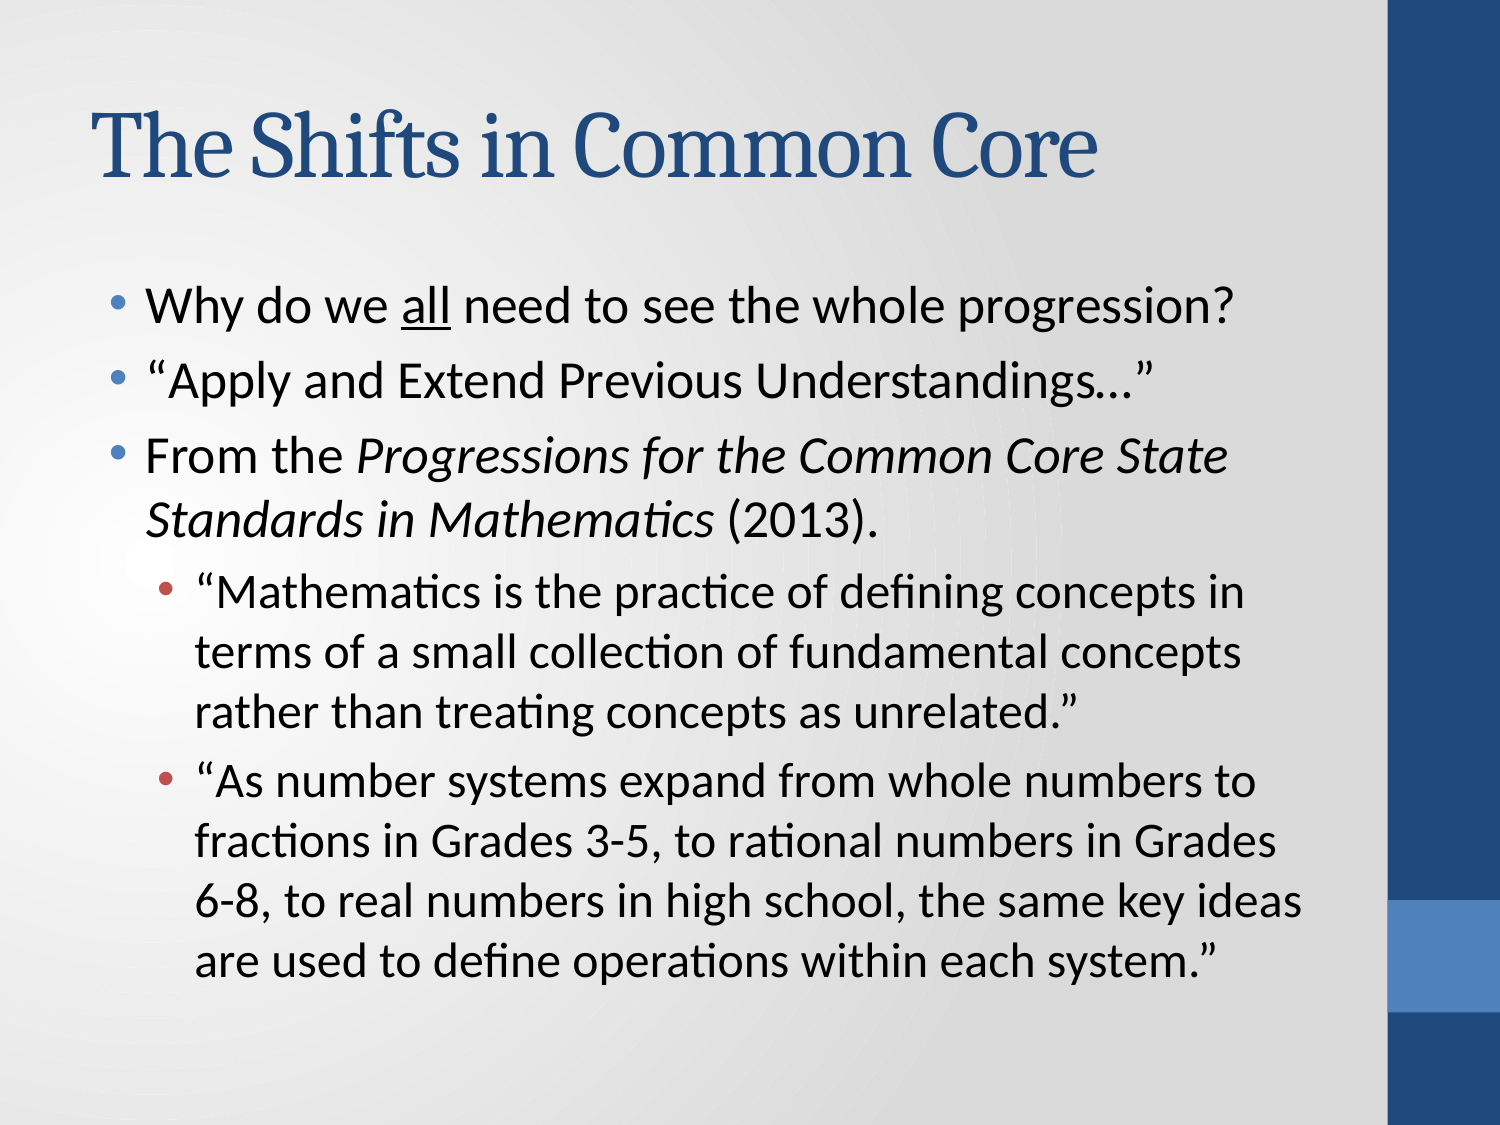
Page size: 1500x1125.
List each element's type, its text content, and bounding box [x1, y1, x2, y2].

list Why do we all need to see the whole progression? “Apply and Extend Previous Understandings…” From the Progressions for the Common Core State Standards in Mathematics (2013). “Mathematics is the practice of defining concepts in terms of a small collection of fundamental concepts rather than treating concepts as unrelated.” “As number systems expand from whole numbers to fractions in Grades 3-5, to rational numbers in Grades 6-8, to real numbers in high school, the same key ideas are used to define operations within each system.” [75, 262, 1325, 1050]
title The Shifts in Common Core [75, 45, 1325, 233]
